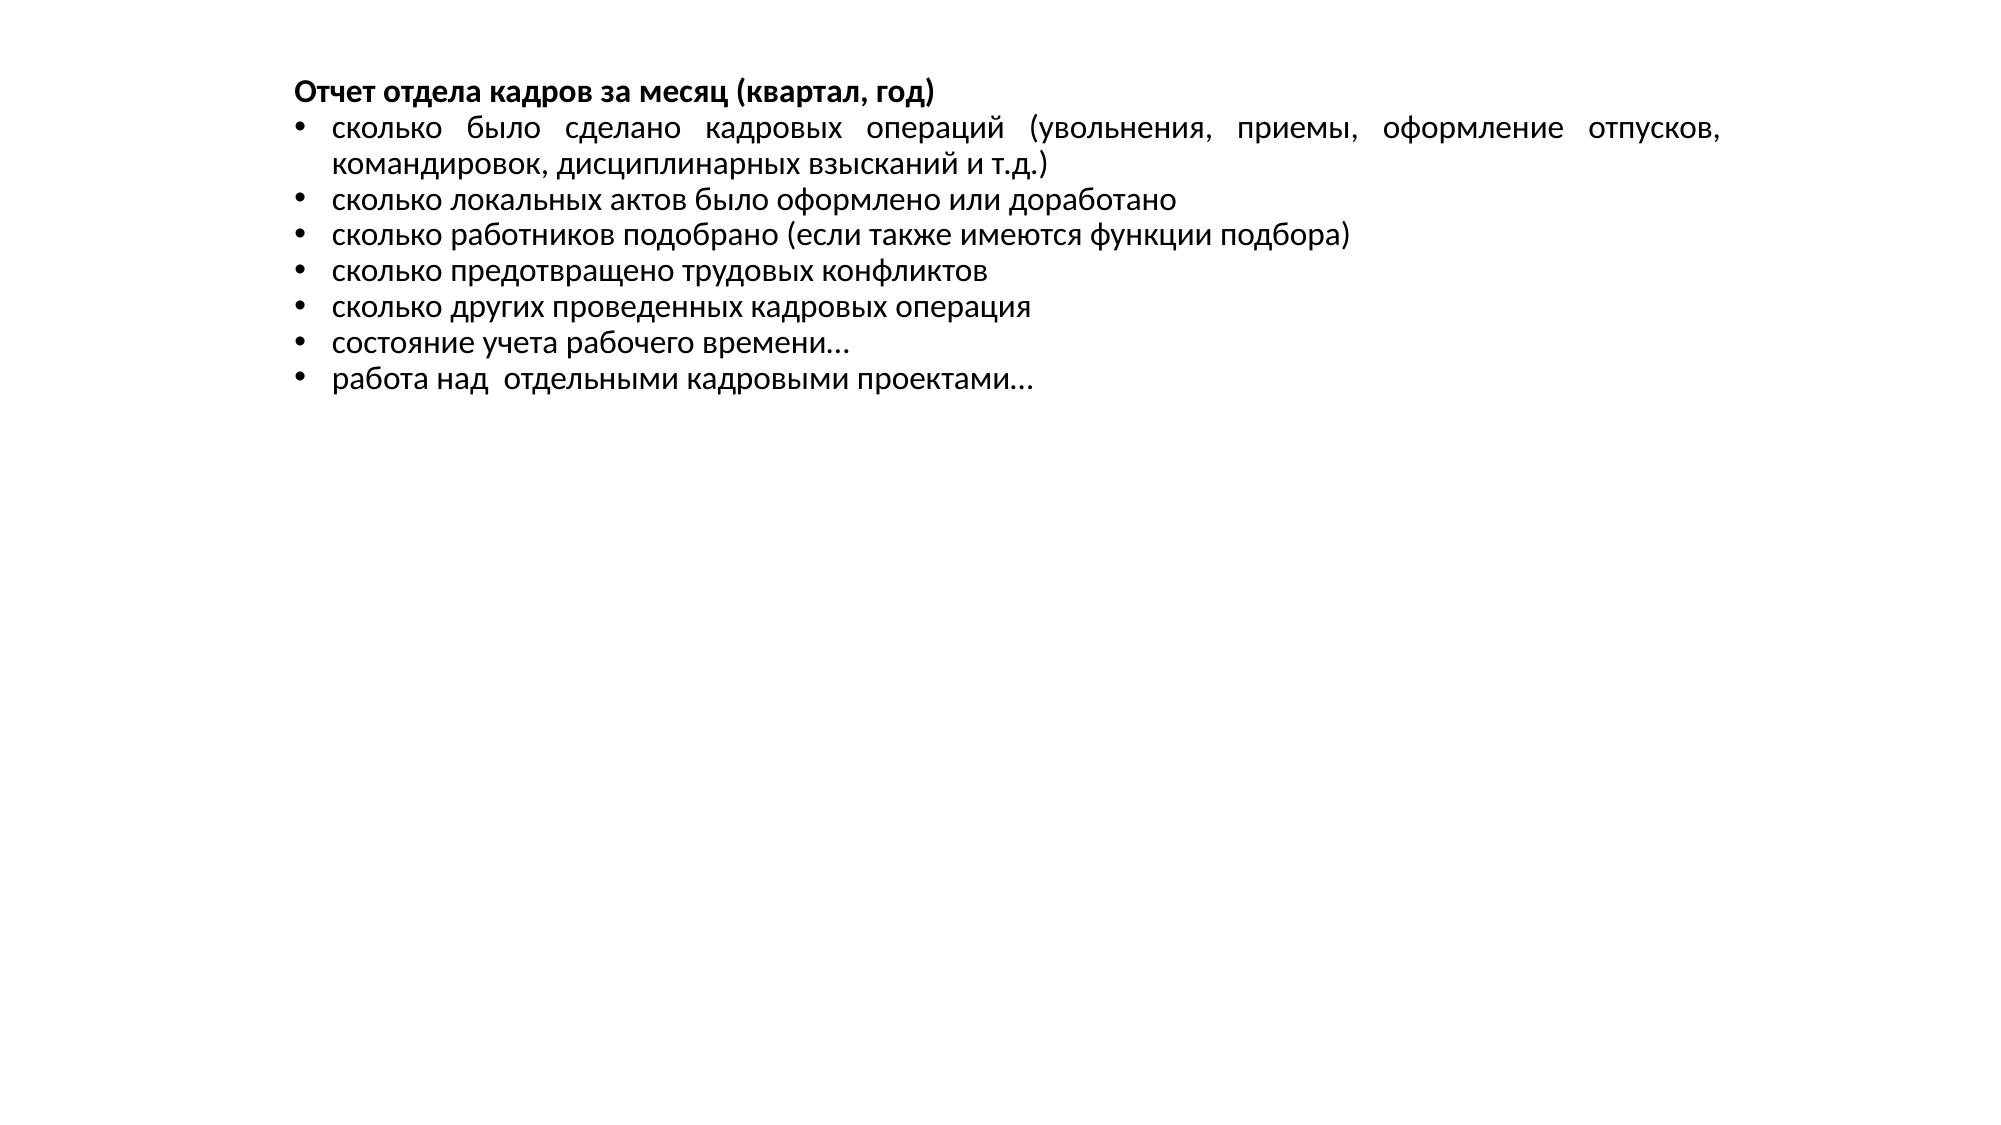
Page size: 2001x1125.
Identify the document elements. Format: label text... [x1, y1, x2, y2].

list Отчет отдела кадров за месяц (квартал, год) сколько было сделано кадровых операций (увольнения, приемы, оформление отпусков, командировок, дисциплинарных взысканий и т.д.) сколько локальных актов было оформлено или доработано сколько работников подобрано (если также имеются функции подбора) сколько предотвращено трудовых конфликтов сколько других проведенных кадровых операция состояние учета рабочего времени… работа над отдельными кадровыми проектами… [279, 66, 1739, 1125]
